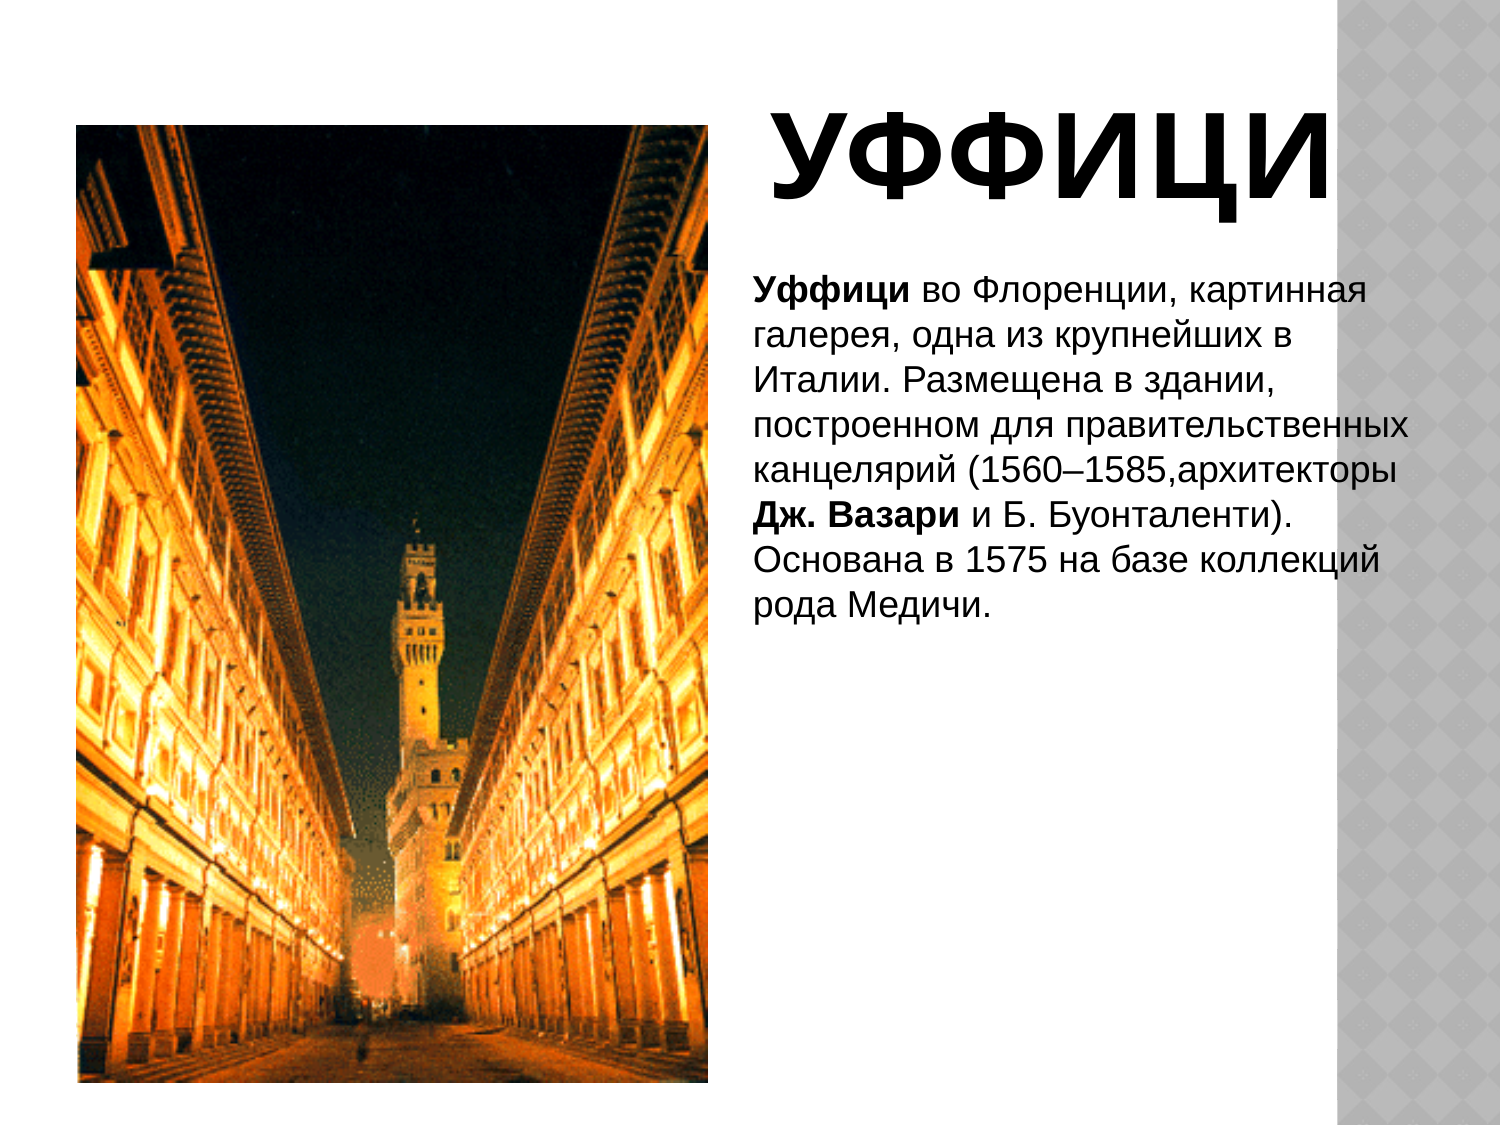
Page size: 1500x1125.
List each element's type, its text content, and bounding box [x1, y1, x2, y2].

picture [76, 125, 709, 1083]
text_box Уффици во Флоренции, картинная галерея, одна из крупнейших в Италии. Размещена в здании, построенном для правительственных канцелярий (1560–1585,архитекторы Дж. Вазари и Б. Буонталенти). Основана в 1575 на базе коллекций рода Медичи. [738, 257, 1430, 633]
title Уффици [761, 35, 1459, 223]
